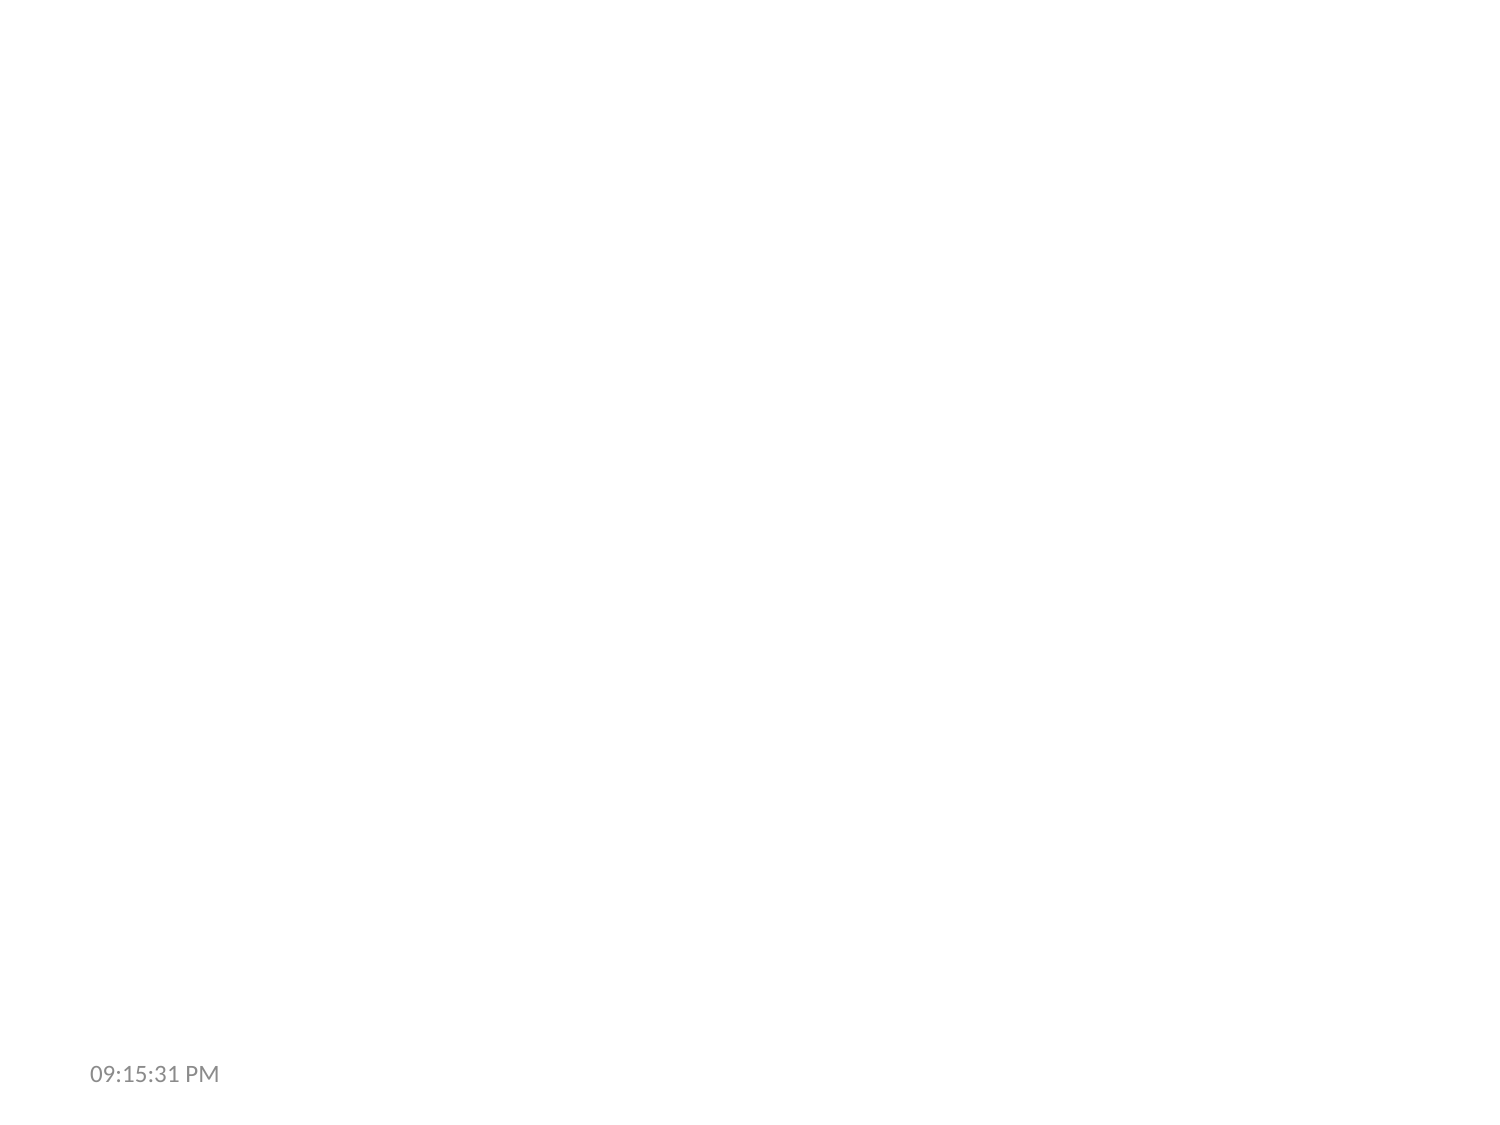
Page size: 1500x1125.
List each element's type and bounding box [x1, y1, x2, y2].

slide_number [75, 1042, 425, 1103]
